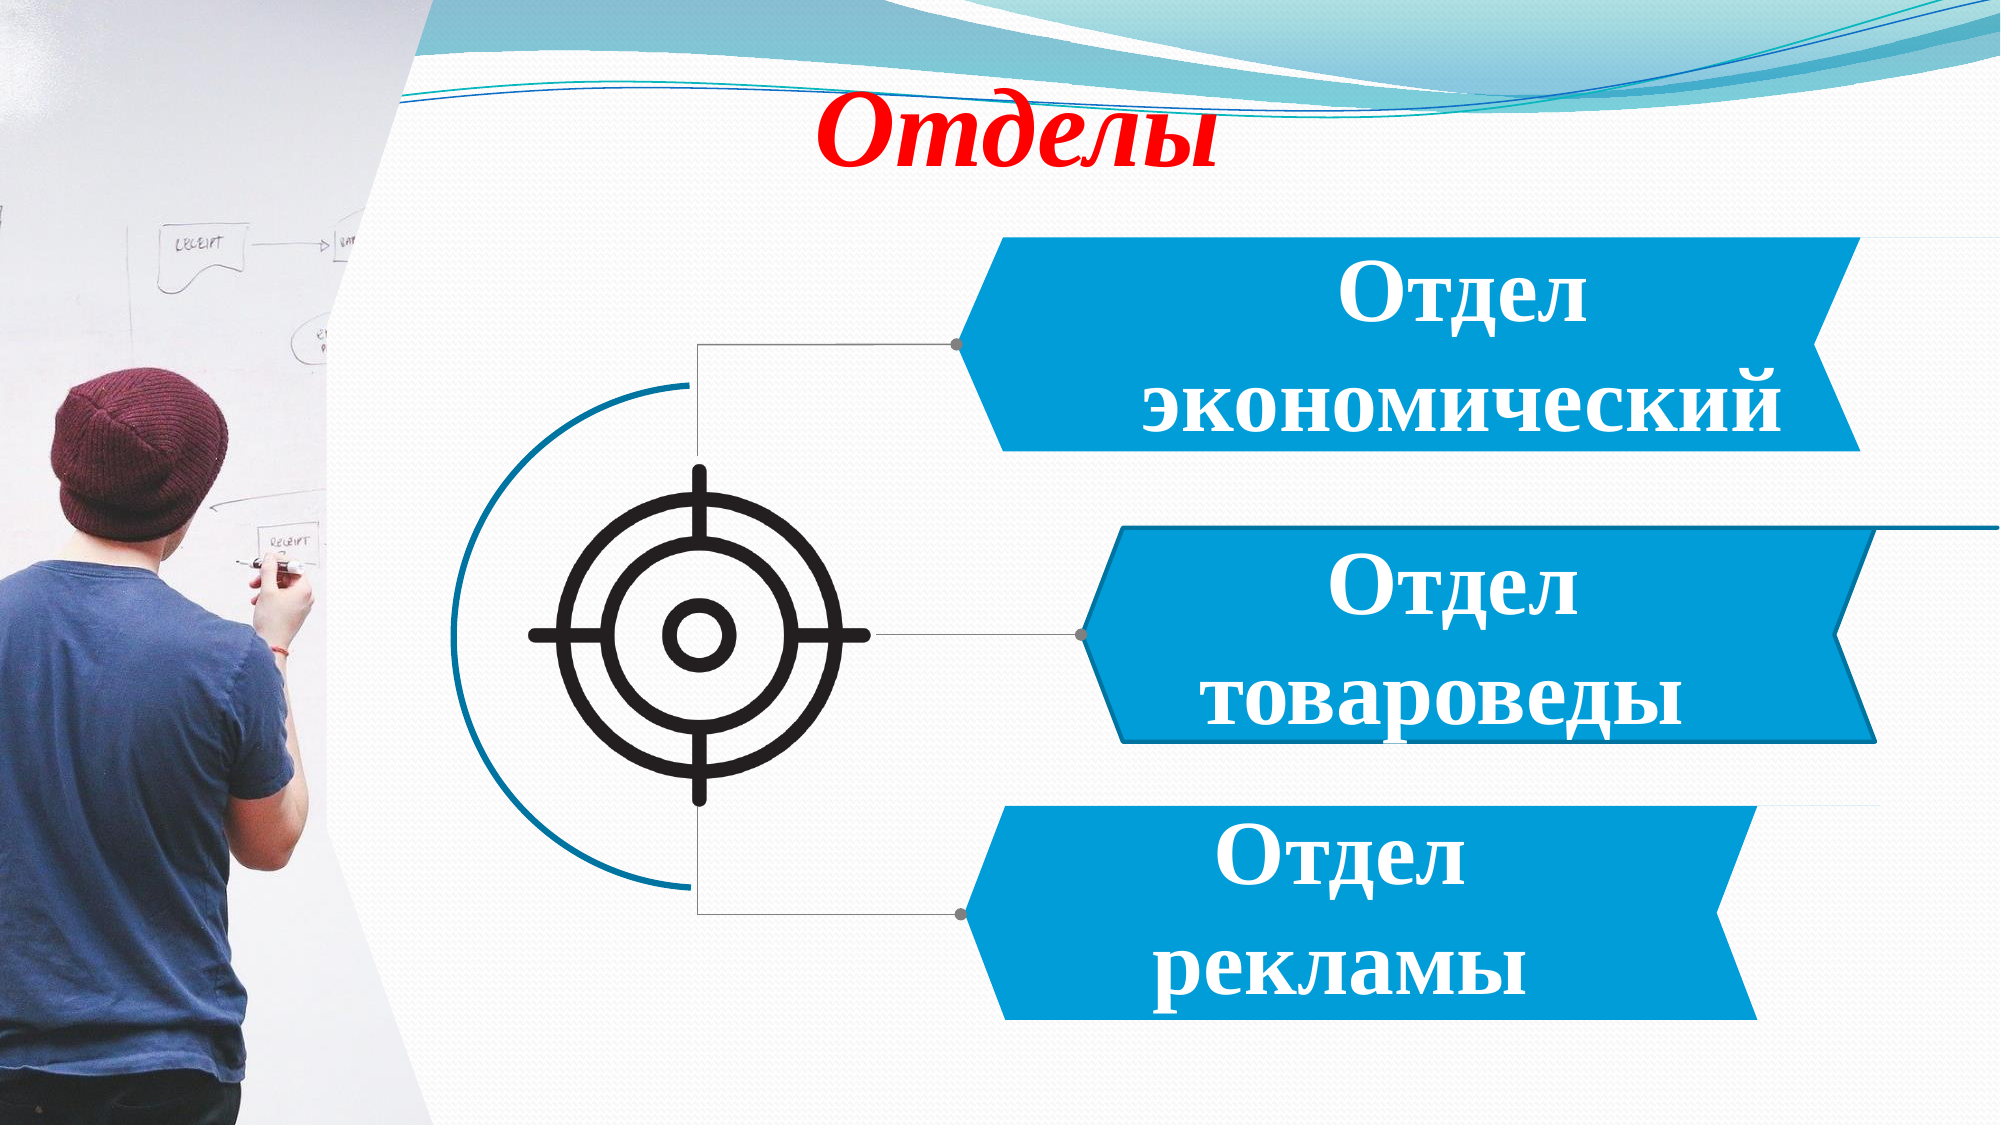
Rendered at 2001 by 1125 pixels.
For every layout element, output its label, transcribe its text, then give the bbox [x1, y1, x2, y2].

text_box [1903, 235, 2000, 240]
text_box Отделы [378, 46, 1685, 197]
text_box Отдел экономический [1023, 222, 1903, 458]
text_box [452, 473, 513, 800]
picture [519, 455, 878, 814]
text_box [537, 825, 692, 889]
text_box [534, 822, 695, 833]
text_box [964, 803, 1882, 1022]
text_box [1082, 525, 1164, 744]
text_box [1743, 525, 2000, 744]
text_box Отдел товароведы [1164, 515, 1743, 751]
text_box [0, 0, 436, 1125]
text_box Отдел рекламы [1035, 785, 1647, 1020]
text_box [529, 384, 692, 455]
text_box [957, 235, 1023, 454]
